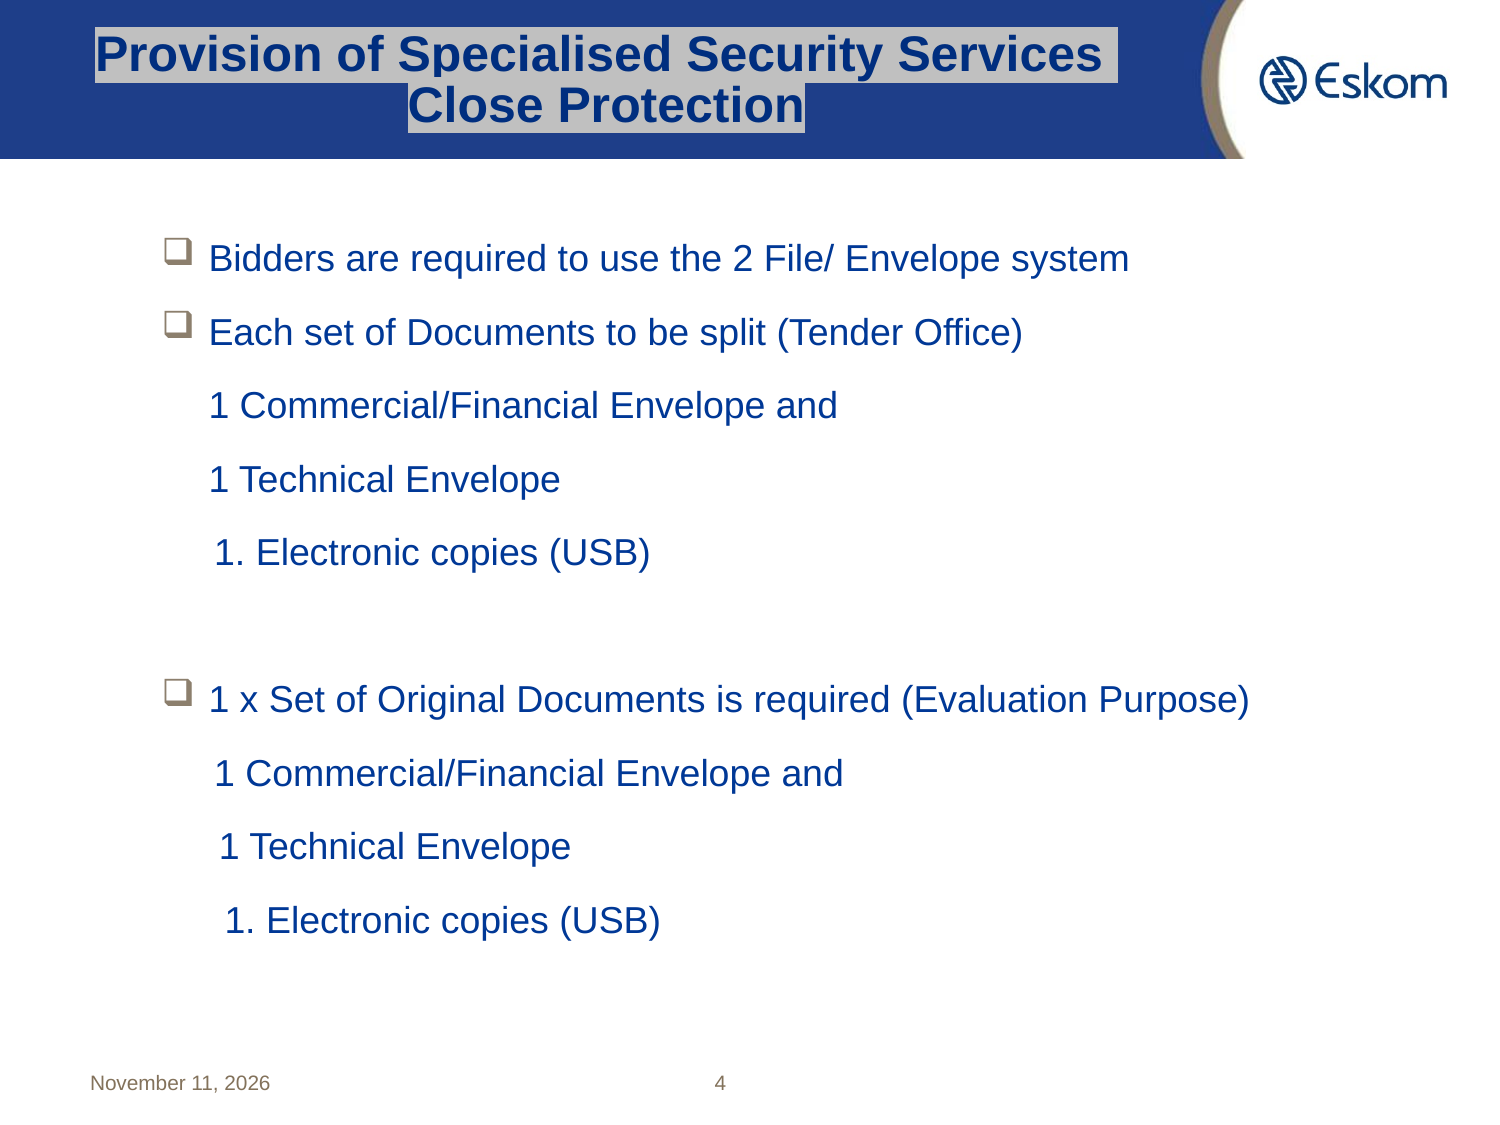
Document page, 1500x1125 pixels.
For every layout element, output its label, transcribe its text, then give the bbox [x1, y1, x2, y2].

picture [1257, 55, 1450, 105]
slide_number 4 [643, 1064, 798, 1103]
picture [0, 0, 1246, 159]
list Bidders are required to use the 2 File/ Envelope system Each set of Documents to be split (Tender Office) 1 Commercial/Financial Envelope and 1 Technical Envelope 1. Electronic copies (USB) 1 x Set of Original Documents is required (Evaluation Purpose) 1 Commercial/Financial Envelope and 1 Technical Envelope 1. Electronic copies (USB) [71, 235, 1447, 1064]
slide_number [75, 1064, 361, 1103]
title Provision of Specialised Security Services Close Protection [71, 27, 1142, 137]
